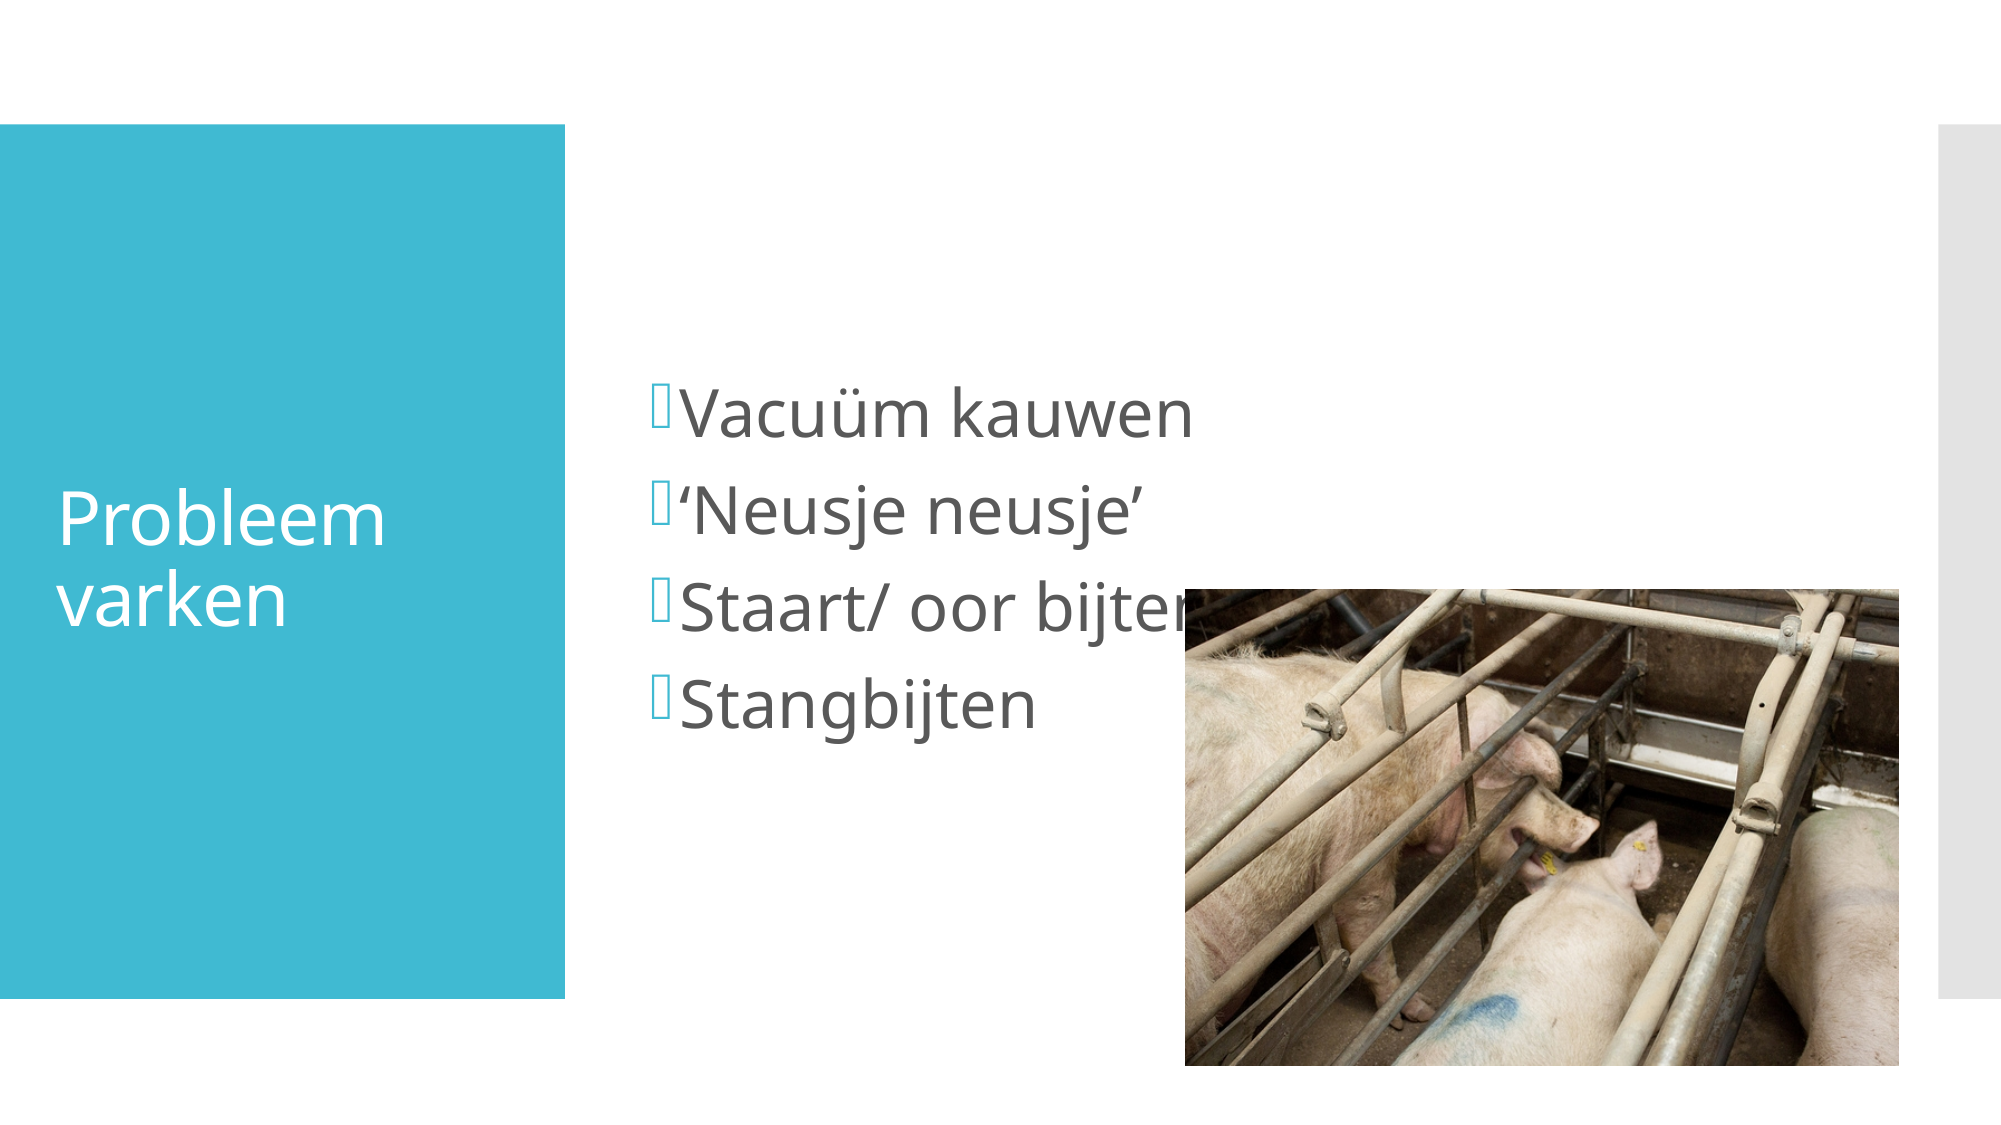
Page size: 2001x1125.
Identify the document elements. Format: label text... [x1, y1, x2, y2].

title Probleem varken [41, 184, 525, 940]
picture [1184, 588, 1899, 1066]
list Vacuüm kauwen ‘Neusje neusje’ Staart/ oor bijten Stangbijten [634, 141, 1835, 982]
